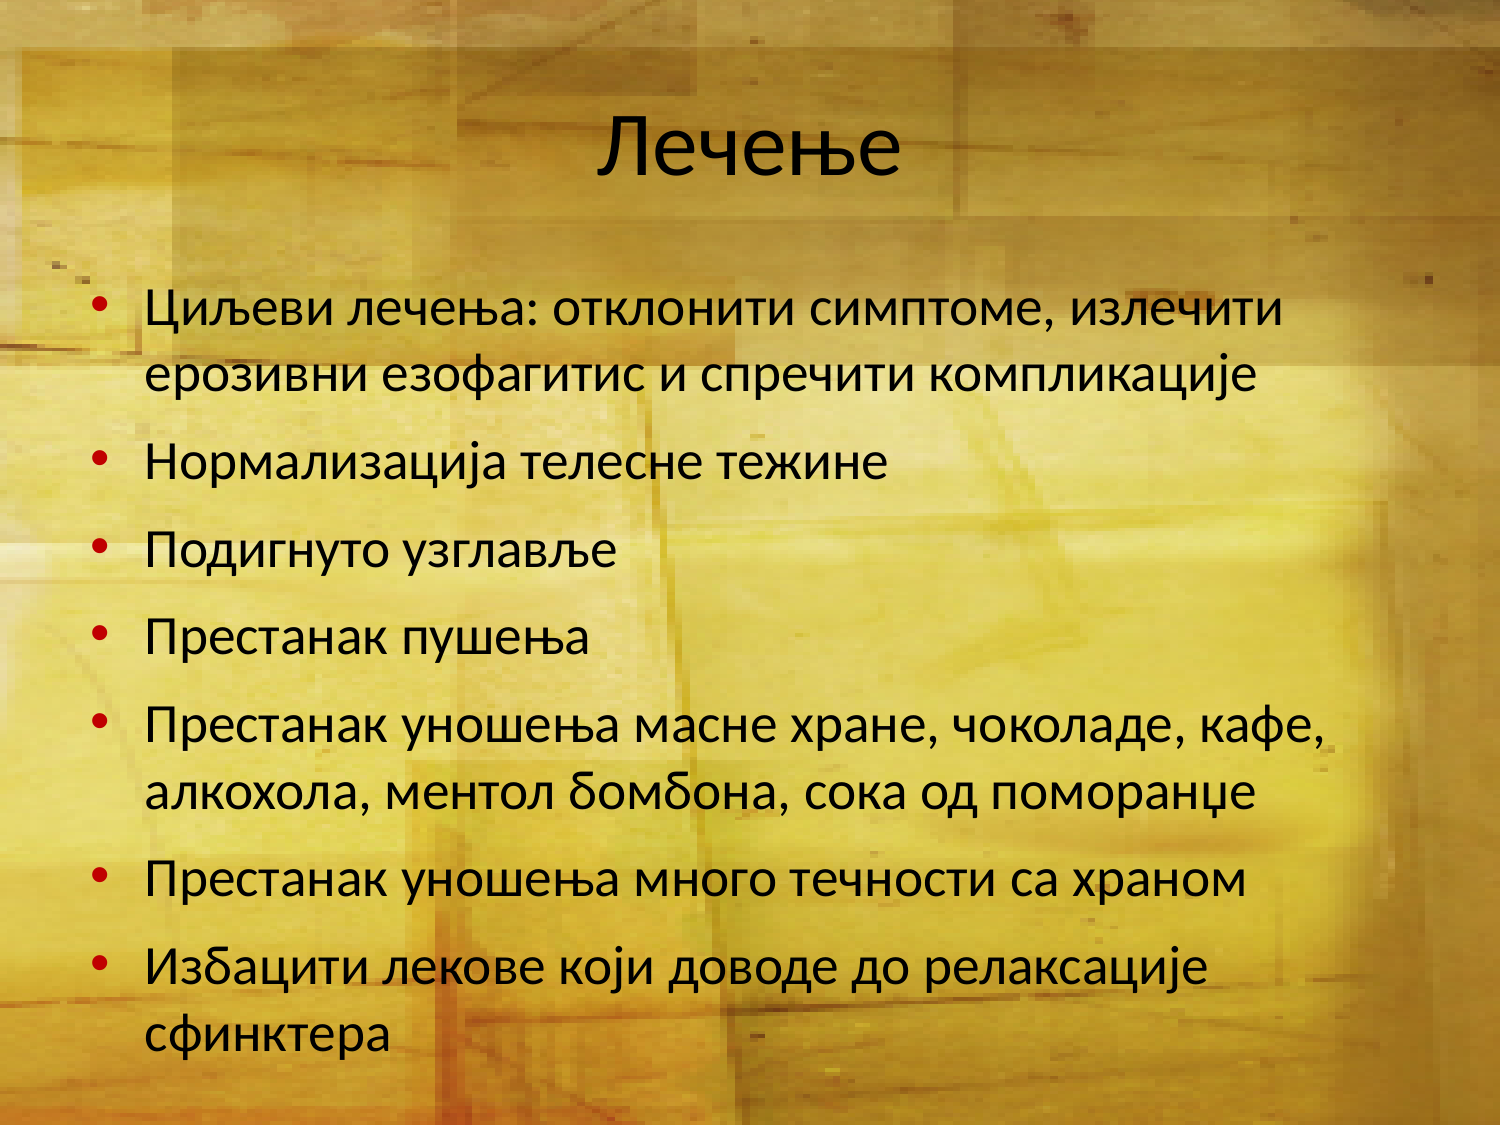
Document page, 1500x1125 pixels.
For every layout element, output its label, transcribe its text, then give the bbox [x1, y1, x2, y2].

list Циљеви лечења: отклонити симптоме, излечити ерозивни езофагитис и спречити компликације Нормализација телесне тежине Подигнуто узглавље Престанак пушења Престанак уношења масне хране, чоколаде, кафе, алкохола, ментол бомбона, сока од поморанџе Престанак уношења много течности са храном Избацити лекове који доводе до релаксације сфинктера [75, 262, 1425, 1088]
picture [0, 0, 1500, 1125]
title Лечење [75, 45, 1425, 233]
